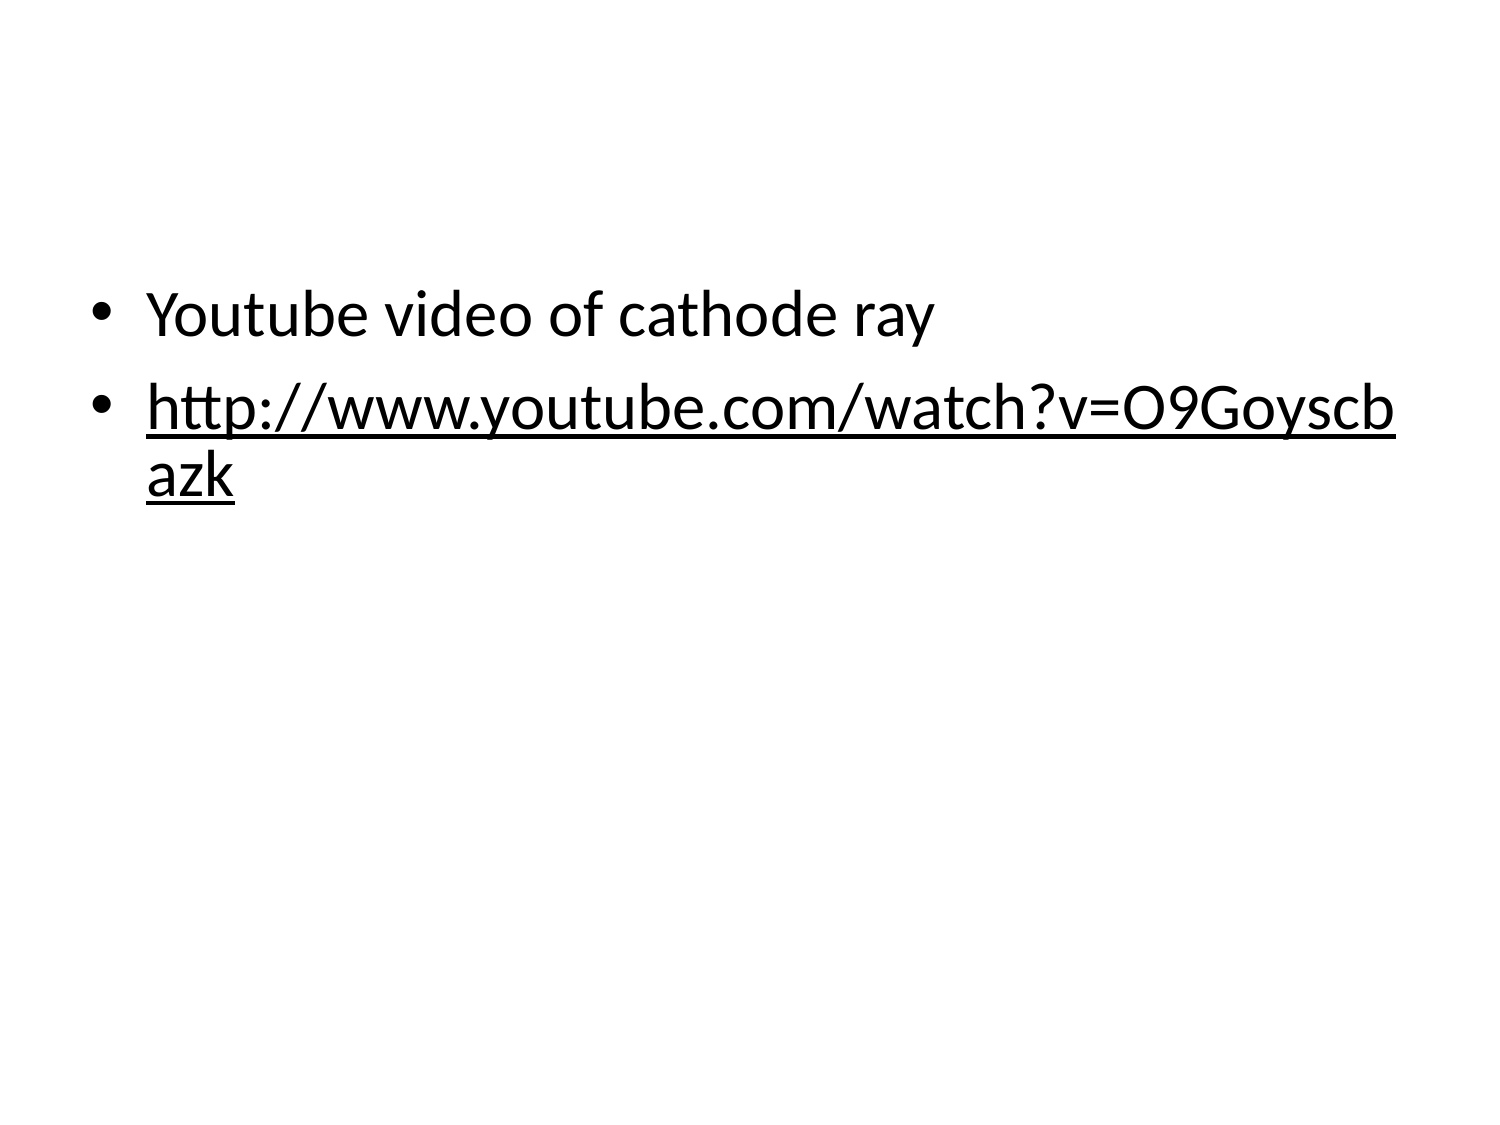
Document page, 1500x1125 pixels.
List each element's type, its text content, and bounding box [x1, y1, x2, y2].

list Youtube video of cathode ray http://www.youtube.com/watch?v=O9Goyscbazk [75, 262, 1425, 1005]
